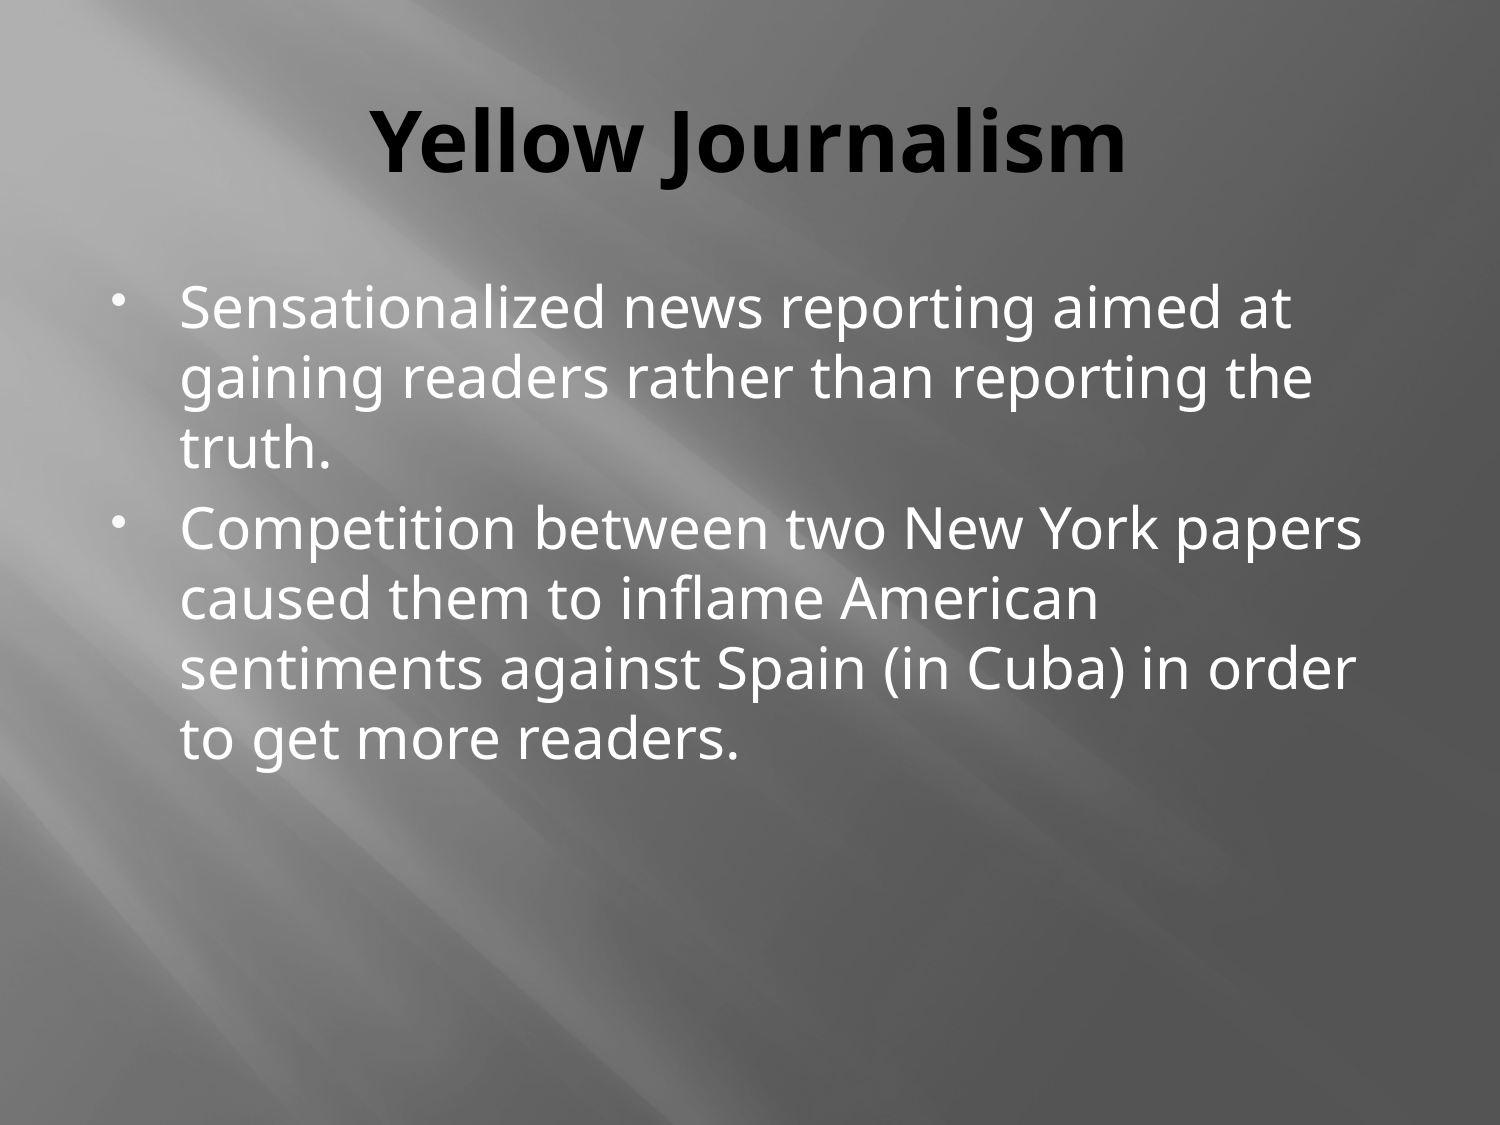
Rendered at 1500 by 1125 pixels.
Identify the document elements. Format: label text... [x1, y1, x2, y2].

title Yellow Journalism [75, 45, 1425, 233]
list Sensationalized news reporting aimed at gaining readers rather than reporting the truth. Competition between two New York papers caused them to inflame American sentiments against Spain (in Cuba) in order to get more readers. [75, 262, 1425, 1035]
